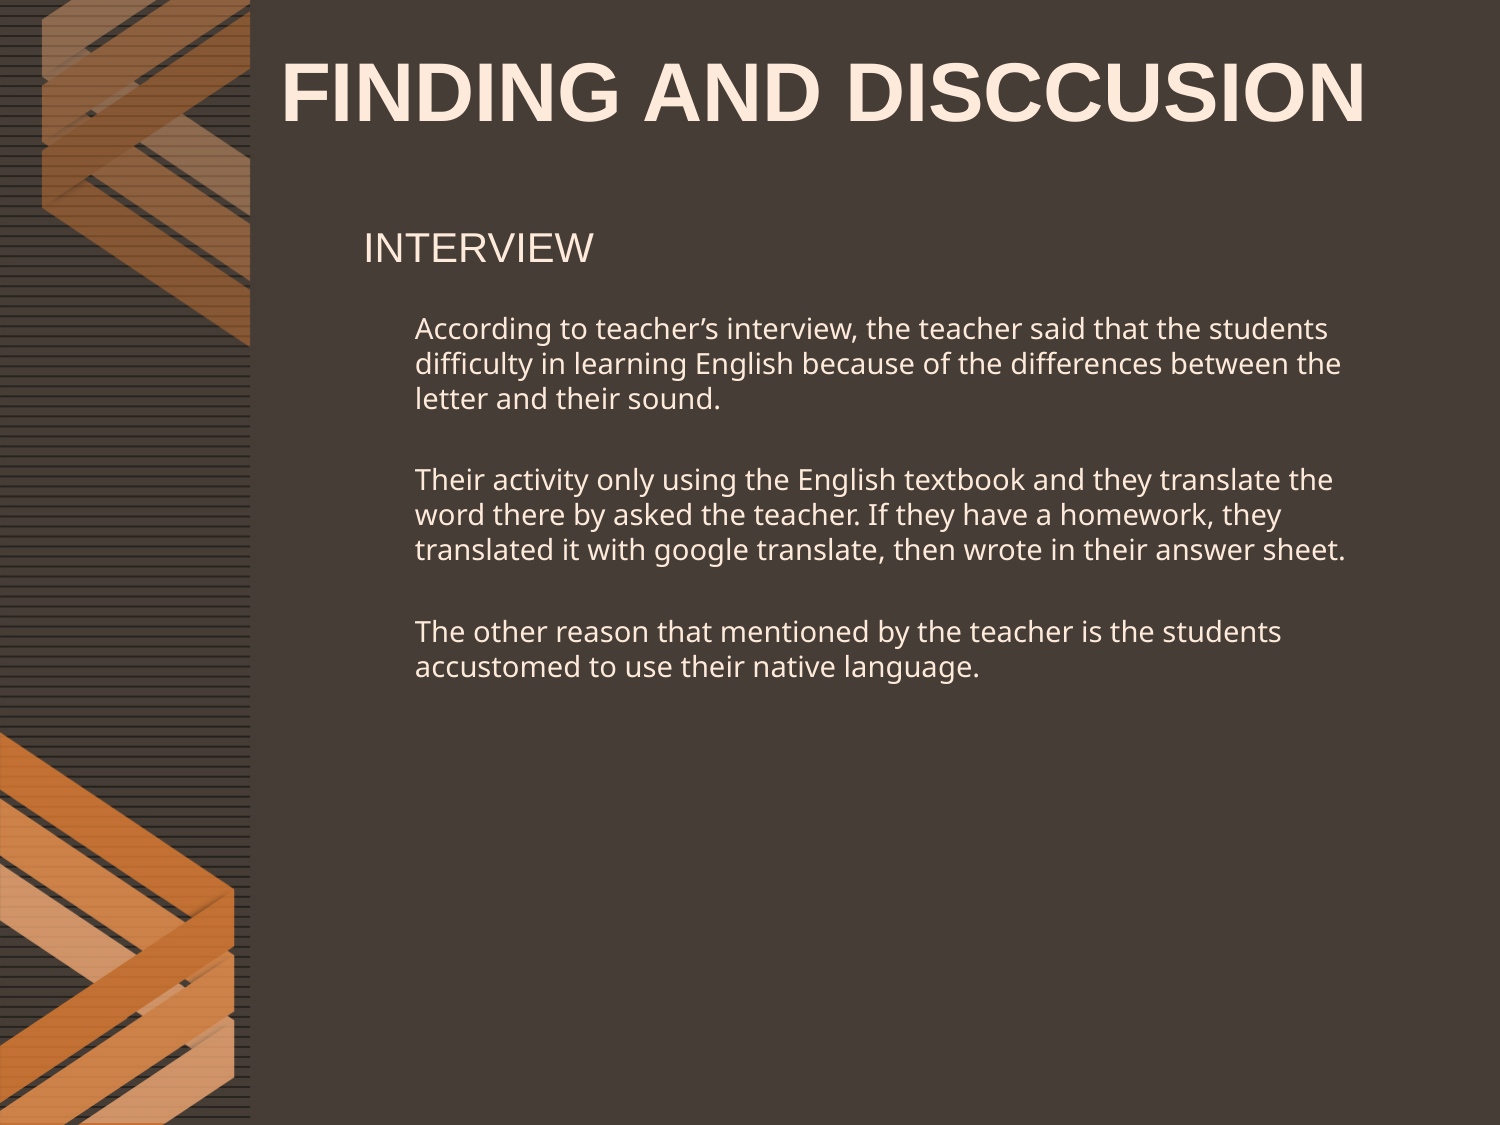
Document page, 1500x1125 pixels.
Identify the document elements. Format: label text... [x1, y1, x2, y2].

picture [0, 0, 1500, 1125]
title FINDING AND DISCCUSION [265, 0, 1500, 176]
list According to teacher’s interview, the teacher said that the students difficulty in learning English because of the differences between the letter and their sound. Their activity only using the English textbook and they translate the word there by asked the teacher. If they have a homework, they translated it with google translate, then wrote in their answer sheet. The other reason that mentioned by the teacher is the students accustomed to use their native language. [350, 302, 1427, 984]
list INTERVIEW [348, 208, 1425, 284]
